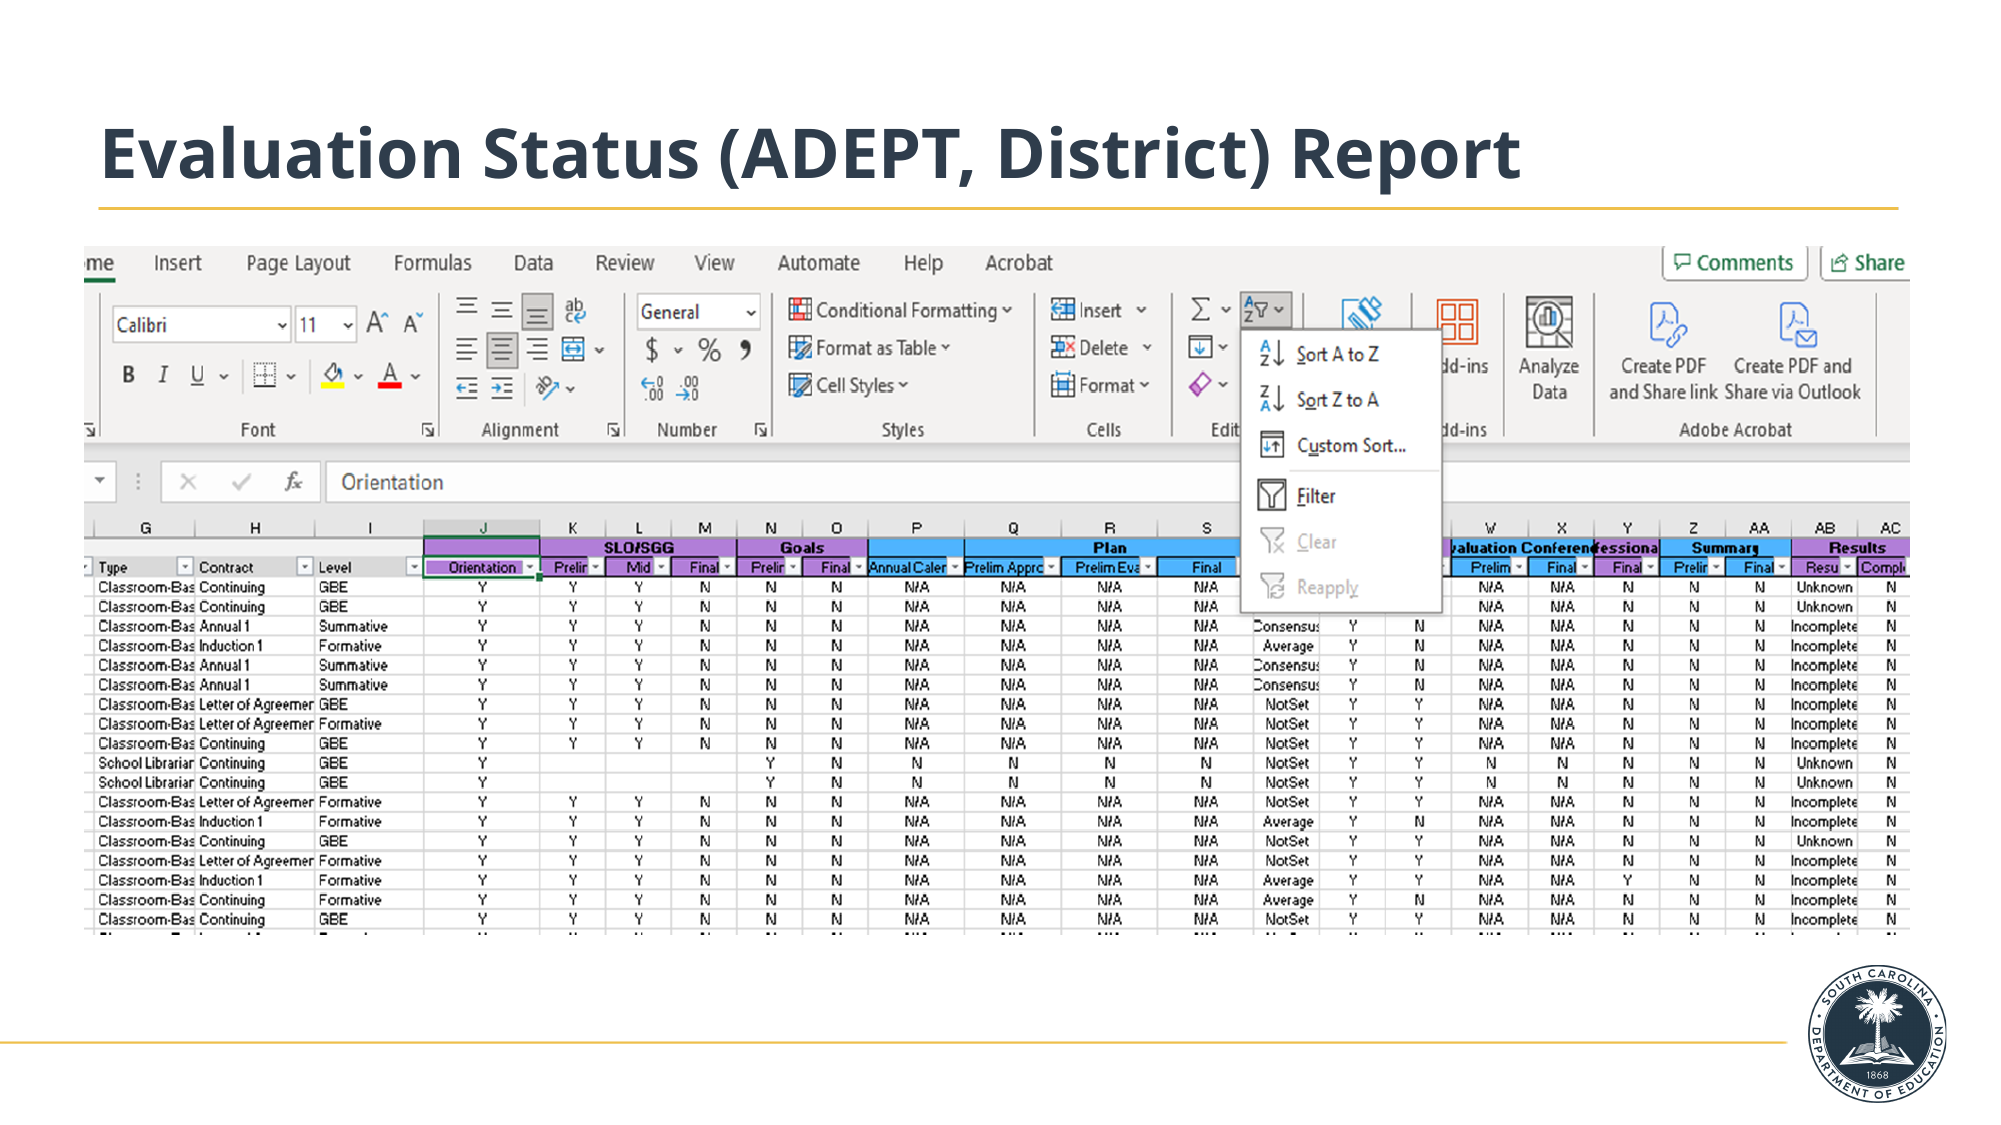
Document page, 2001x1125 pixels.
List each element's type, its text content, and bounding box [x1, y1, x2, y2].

picture [83, 246, 1910, 936]
picture [1808, 965, 1947, 1103]
title Evaluation Status (ADEPT, District) Report [84, 102, 1884, 223]
